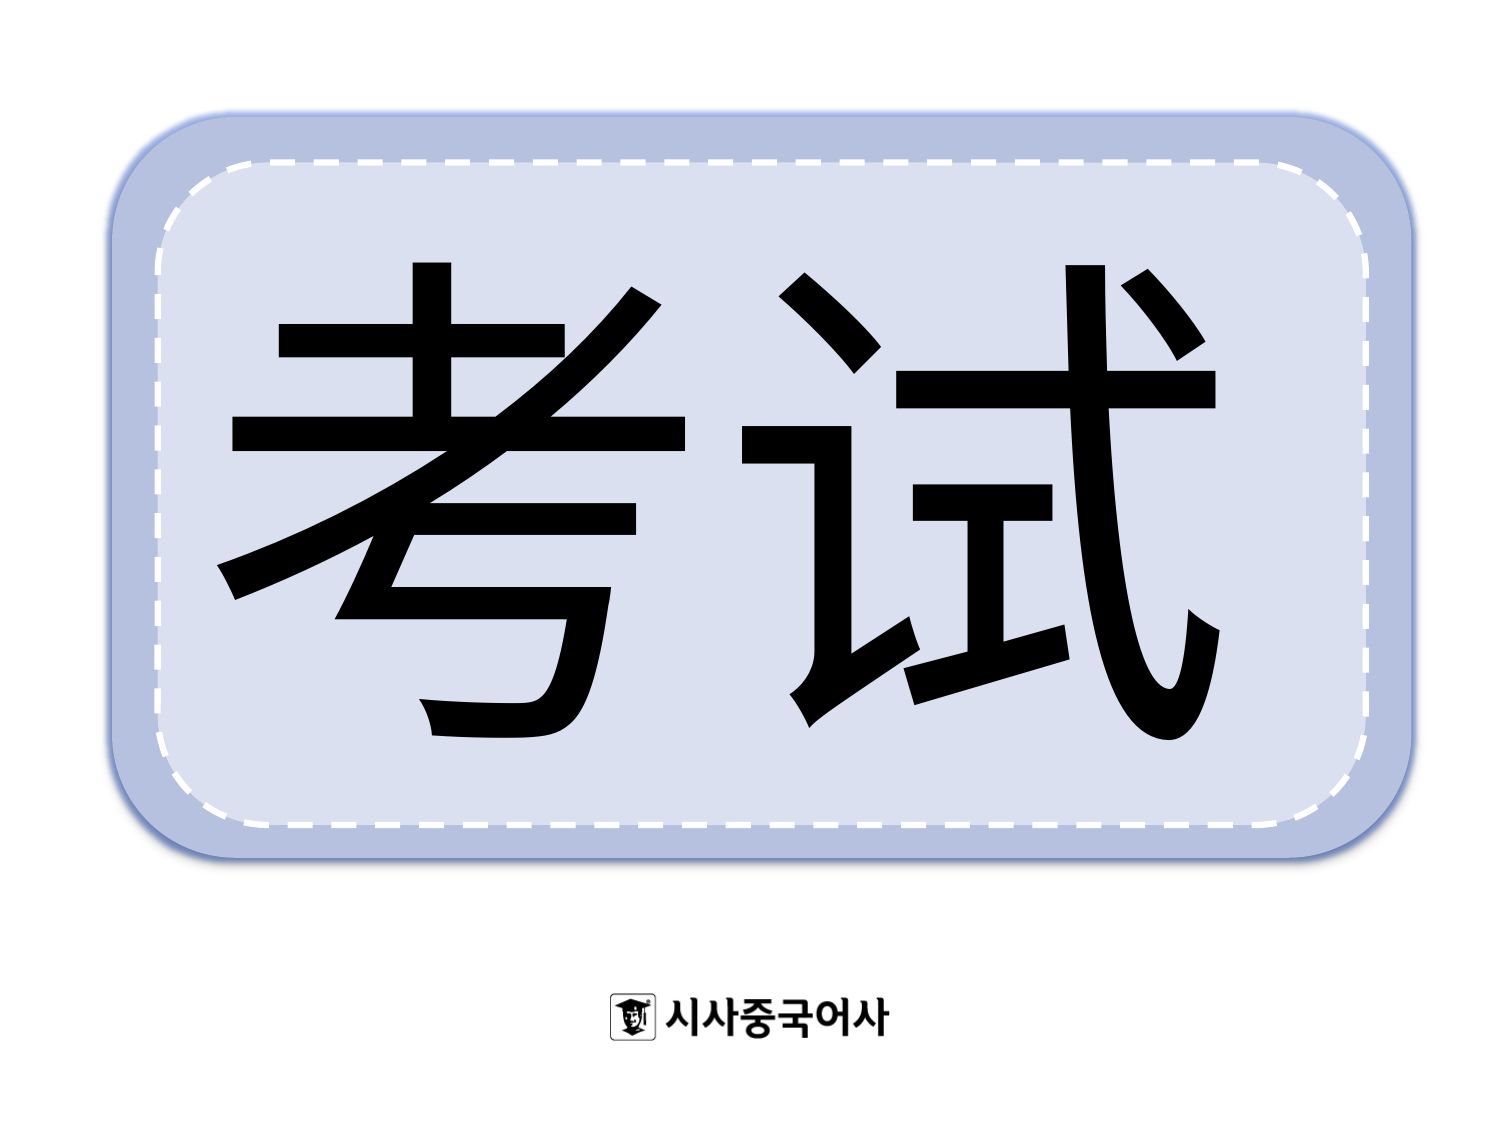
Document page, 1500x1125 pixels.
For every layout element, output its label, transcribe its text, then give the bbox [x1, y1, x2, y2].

text_box 考试 [171, 160, 1380, 824]
text_box [162, 160, 171, 824]
picture [602, 987, 898, 1047]
